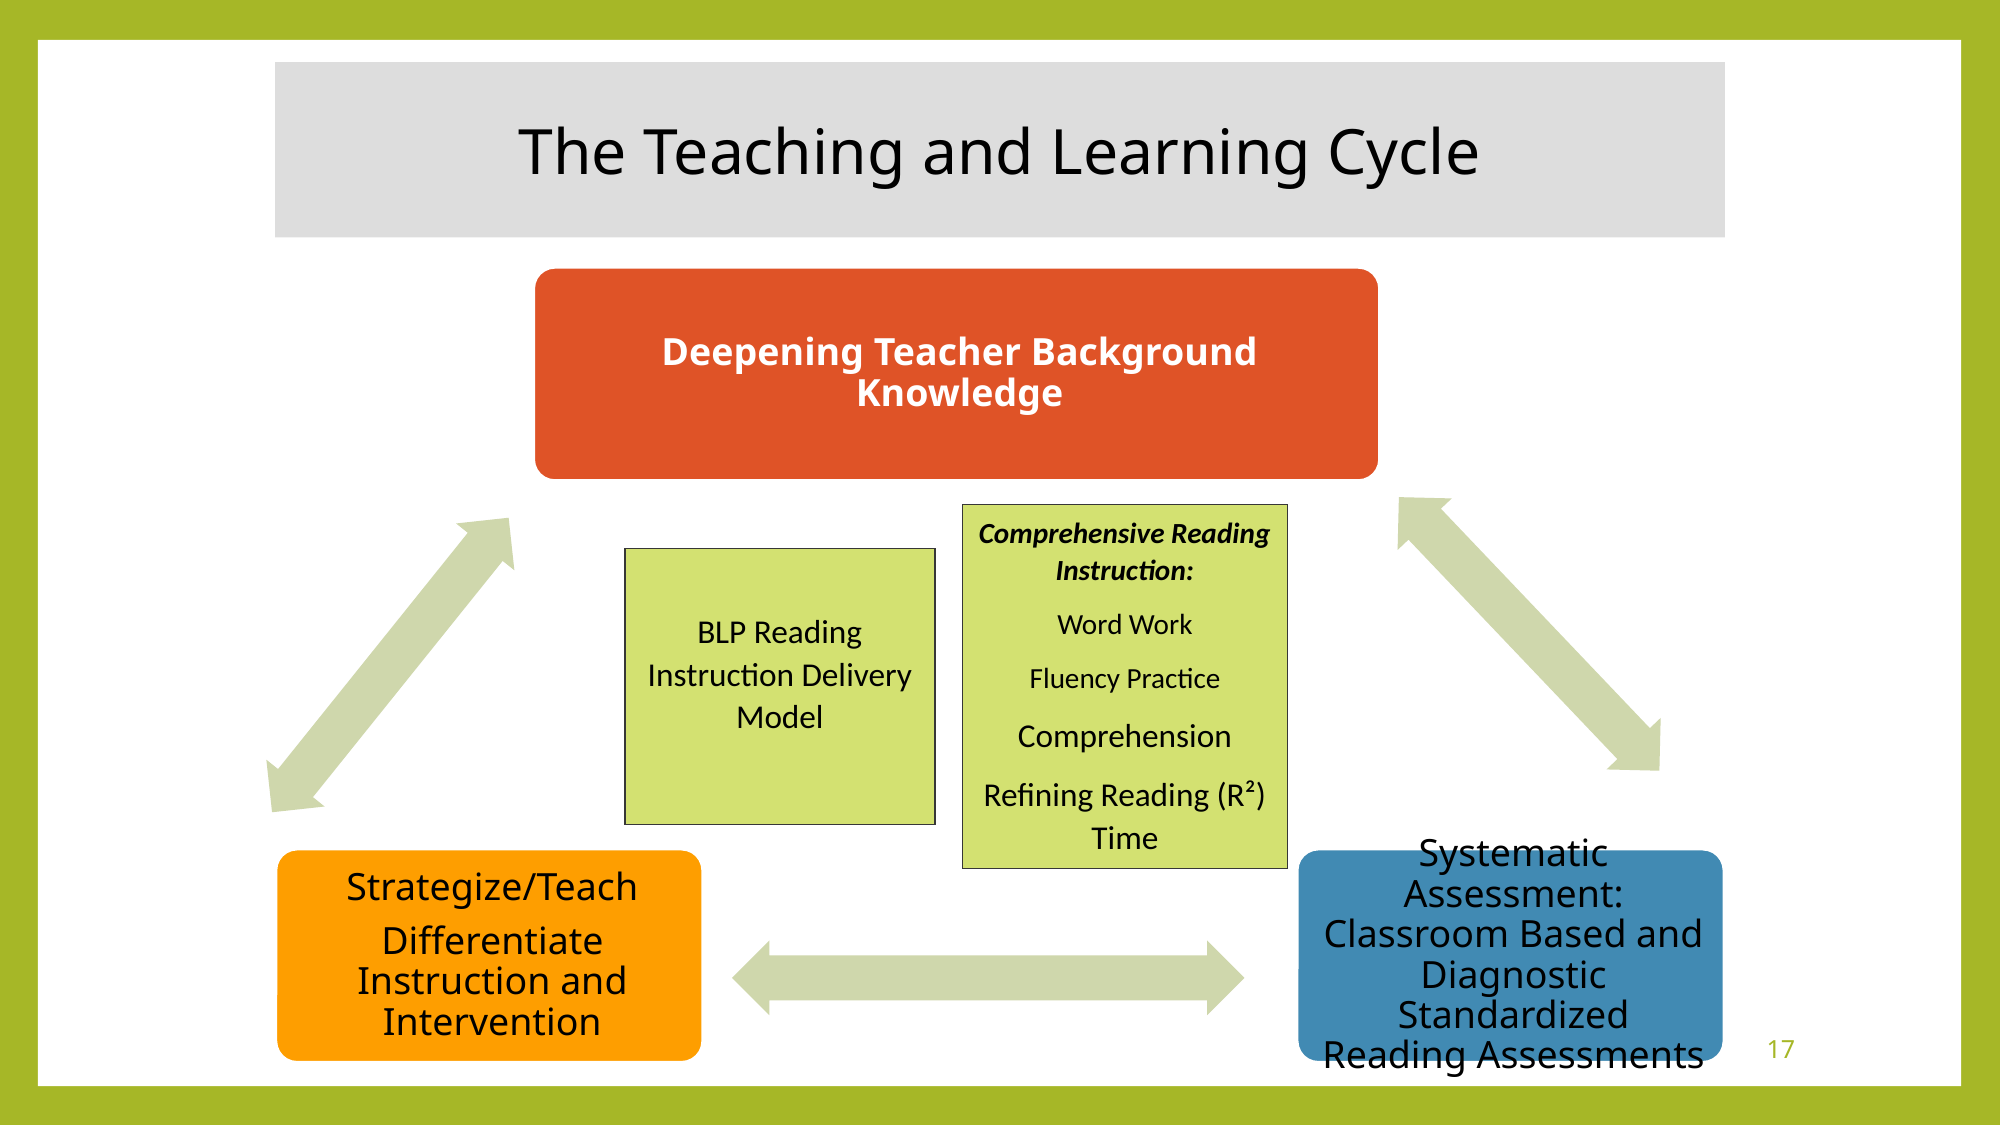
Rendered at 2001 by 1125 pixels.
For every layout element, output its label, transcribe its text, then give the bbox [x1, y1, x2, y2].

text_box The Teaching and Learning Cycle [275, 62, 1725, 237]
slide_number 17 [1530, 1020, 1811, 1081]
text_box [275, 237, 1725, 1063]
